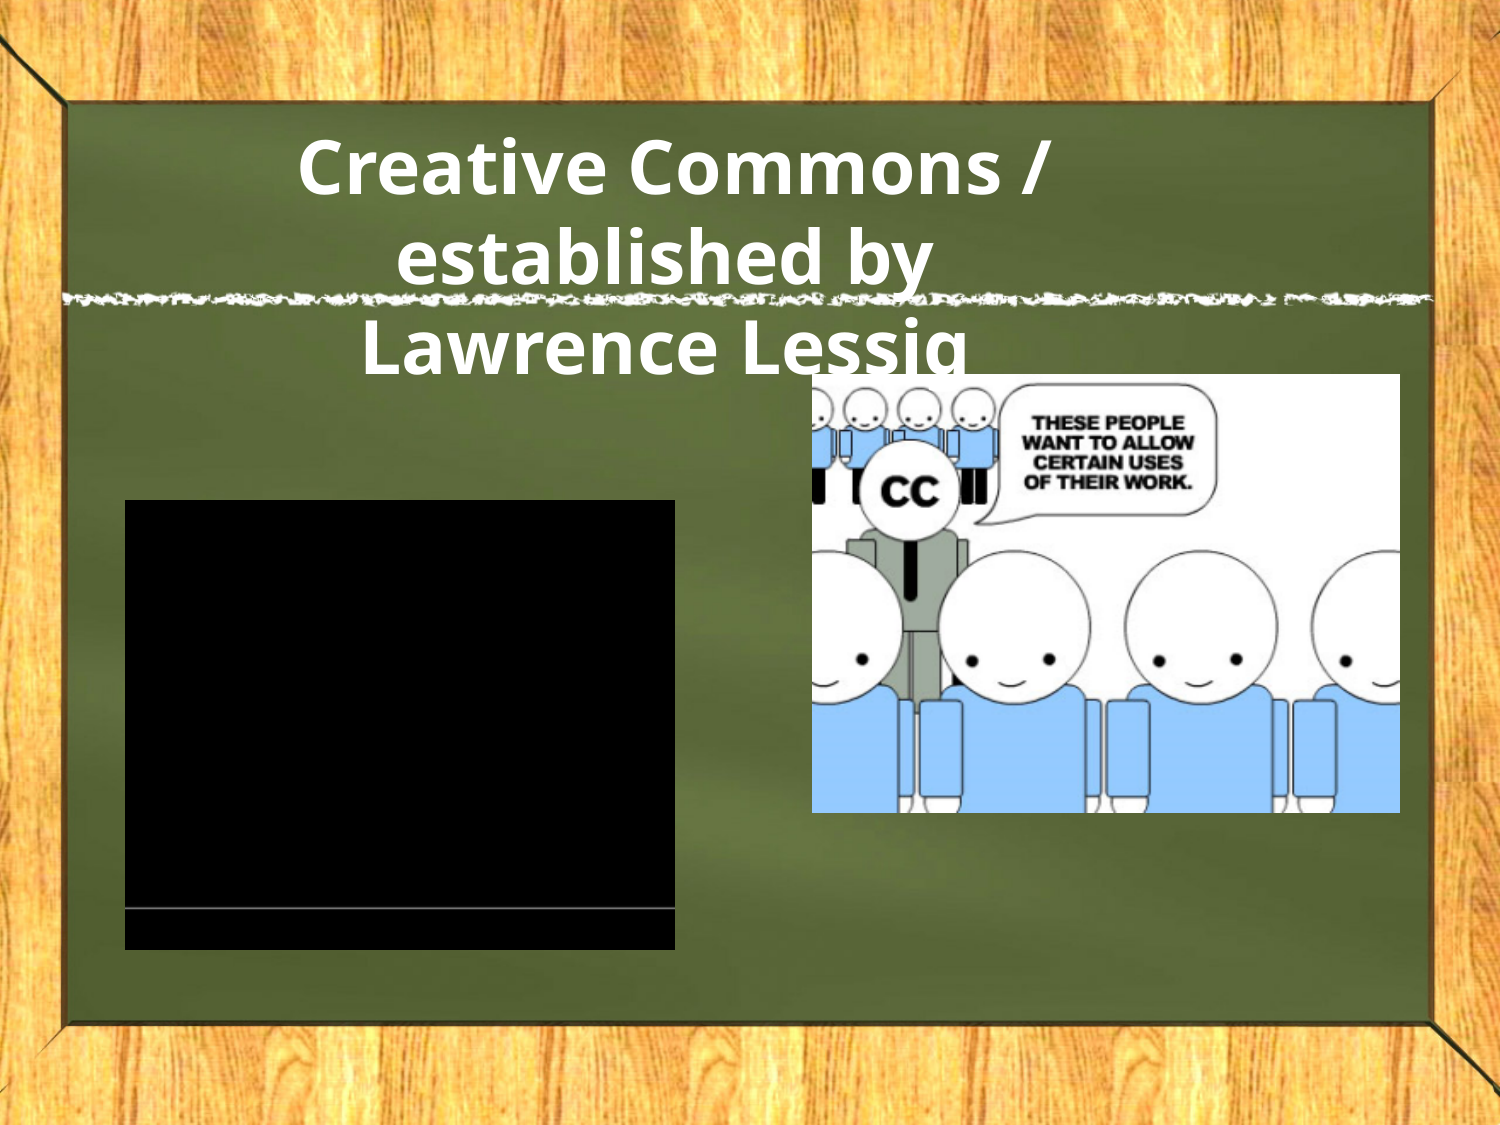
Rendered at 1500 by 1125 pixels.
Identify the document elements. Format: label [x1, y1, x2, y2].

picture [0, 0, 1500, 1125]
text_box [124, 499, 676, 951]
